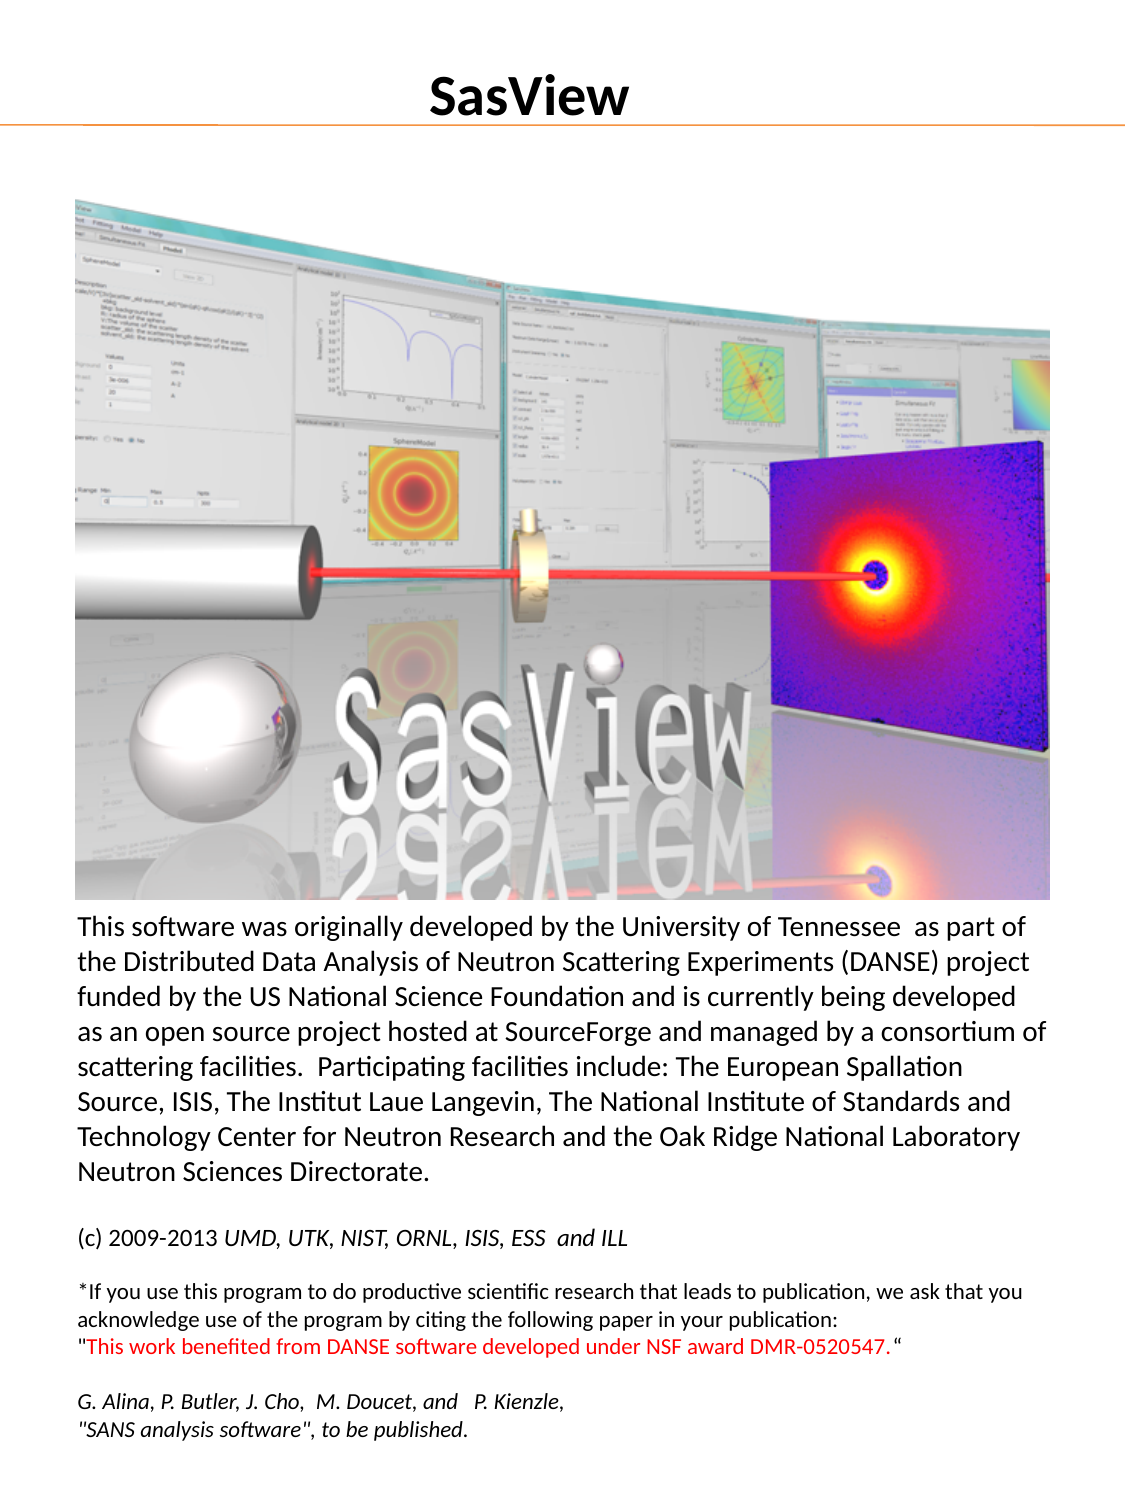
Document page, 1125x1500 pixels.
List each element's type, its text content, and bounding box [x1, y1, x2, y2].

picture [74, 137, 1051, 901]
text_box This software was originally developed by the University of Tennessee as part of the Distributed Data Analysis of Neutron Scattering Experiments (DANSE) project funded by the US National Science Foundation and is currently being developed as an open source project hosted at SourceForge and managed by a consortium of scattering facilities. Participating facilities include: The European Spallation Source, ISIS, The Institut Laue Langevin, The National Institute of Standards and Technology Center for Neutron Research and the Oak Ridge National Laboratory Neutron Sciences Directorate. (c) 2009-2013 UMD, UTK, NIST, ORNL, ISIS, ESS and ILL *If you use this program to do productive scientific research that leads to publication, we ask that you acknowledge use of the program by citing the following paper in your publication: "This work benefited from DANSE software developed under NSF award DMR-0520547.“ G. Alina, P. Butler, J. Cho, M. Doucet, and P. Kienzle, "SANS analysis software", to be published. [62, 899, 1063, 1449]
text_box SasView [414, 50, 700, 123]
